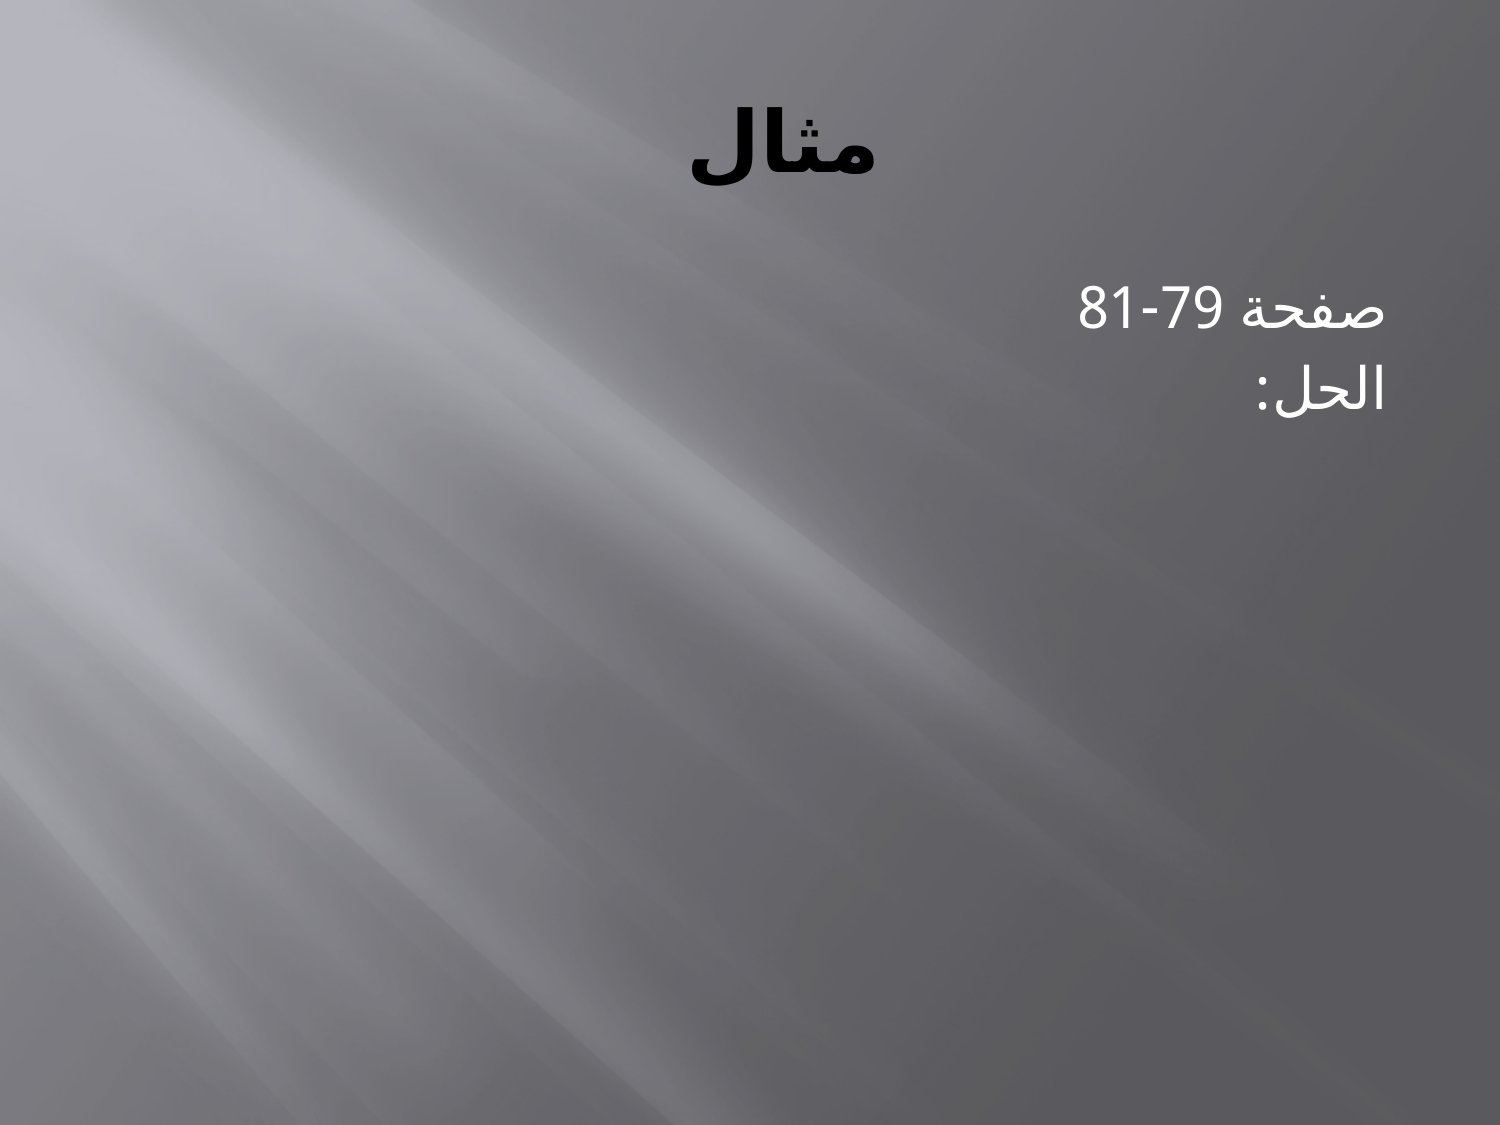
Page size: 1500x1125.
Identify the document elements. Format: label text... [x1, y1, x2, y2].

title مثال [75, 45, 1425, 233]
list صفحة 79-81 الحل: [75, 262, 1425, 1035]
